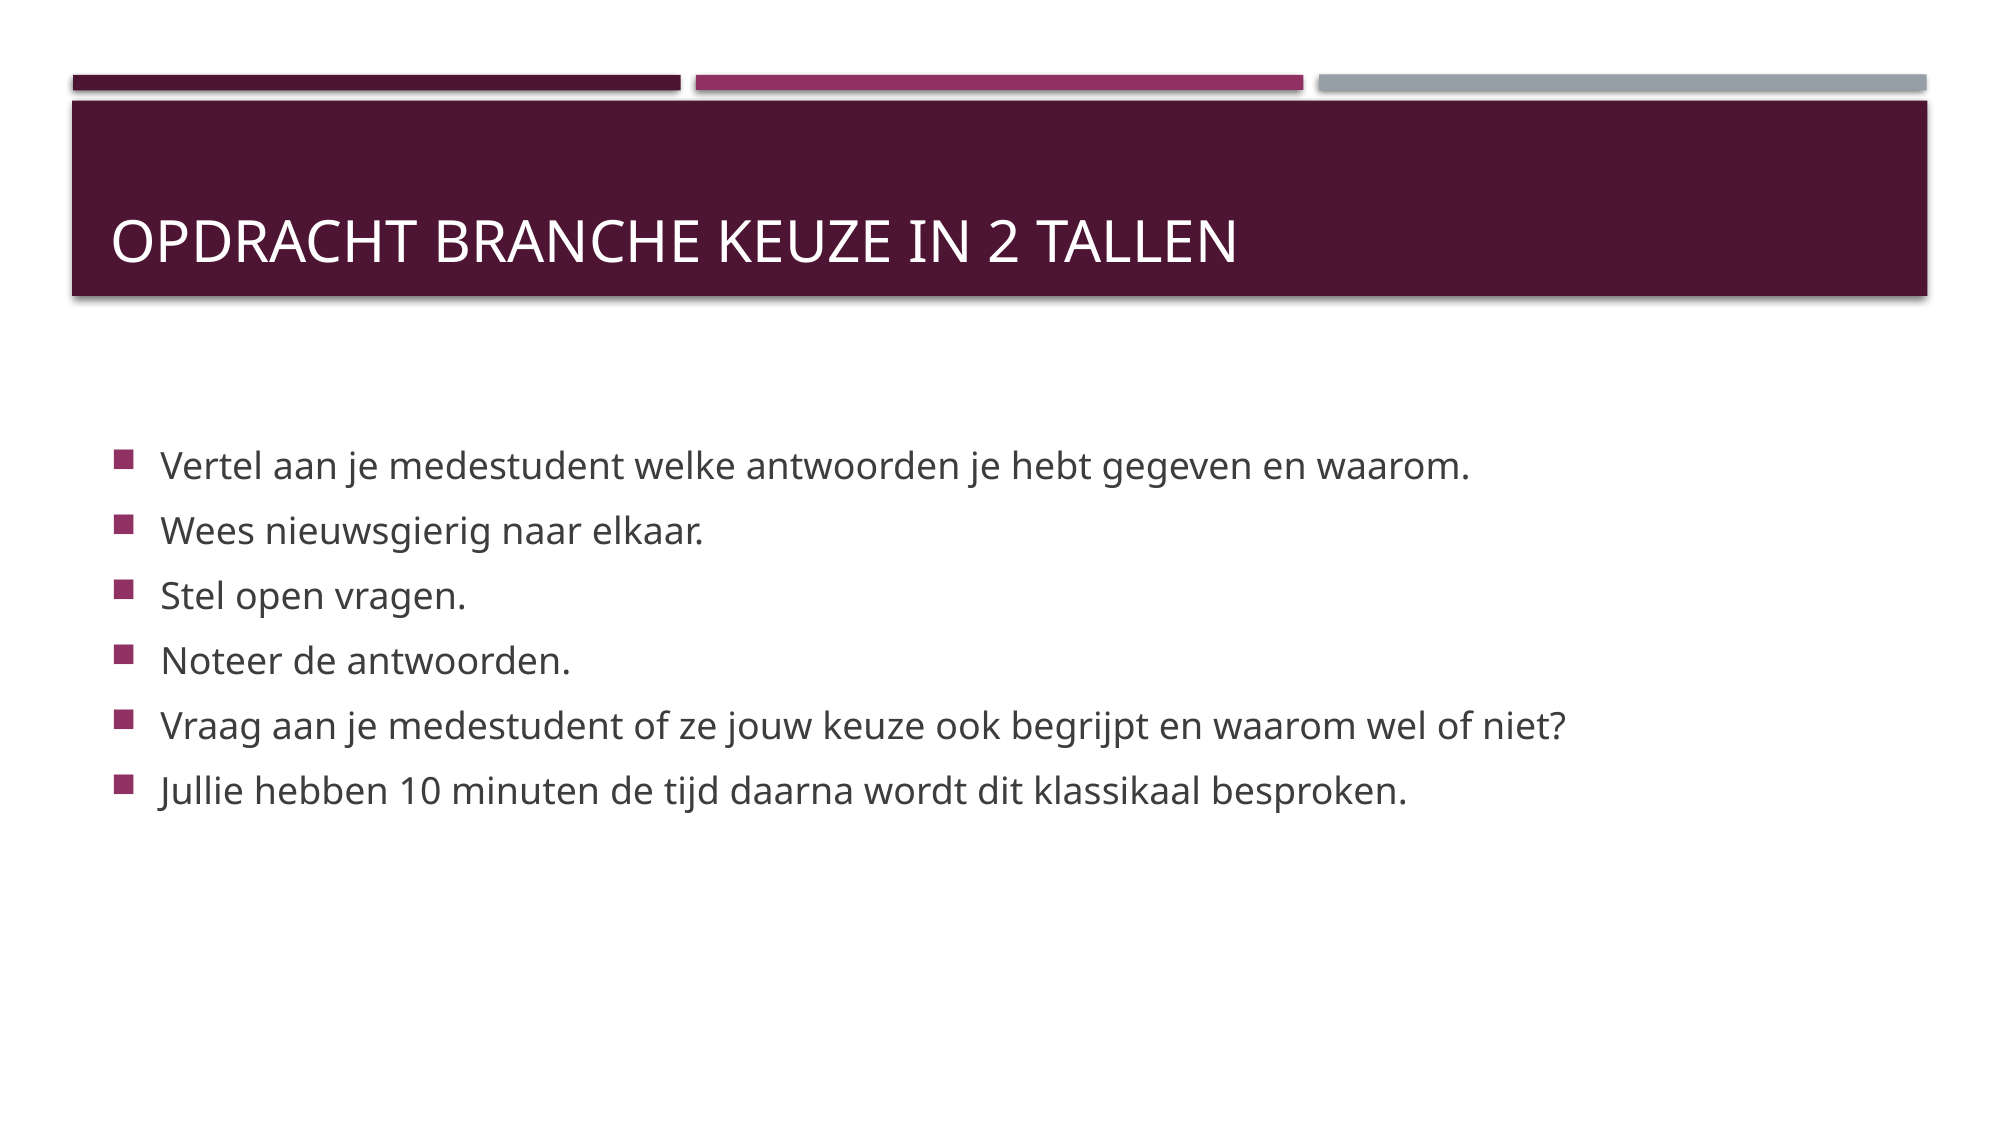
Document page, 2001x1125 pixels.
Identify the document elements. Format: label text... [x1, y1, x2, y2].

title Opdracht branche keuze in 2 tallen [95, 115, 1905, 282]
list Vertel aan je medestudent welke antwoorden je hebt gegeven en waarom. Wees nieuwsgierig naar elkaar. Stel open vragen. Noteer de antwoorden. Vraag aan je medestudent of ze jouw keuze ook begrijpt en waarom wel of niet? Jullie hebben 10 minuten de tijd daarna wordt dit klassikaal besproken. [95, 357, 1905, 962]
